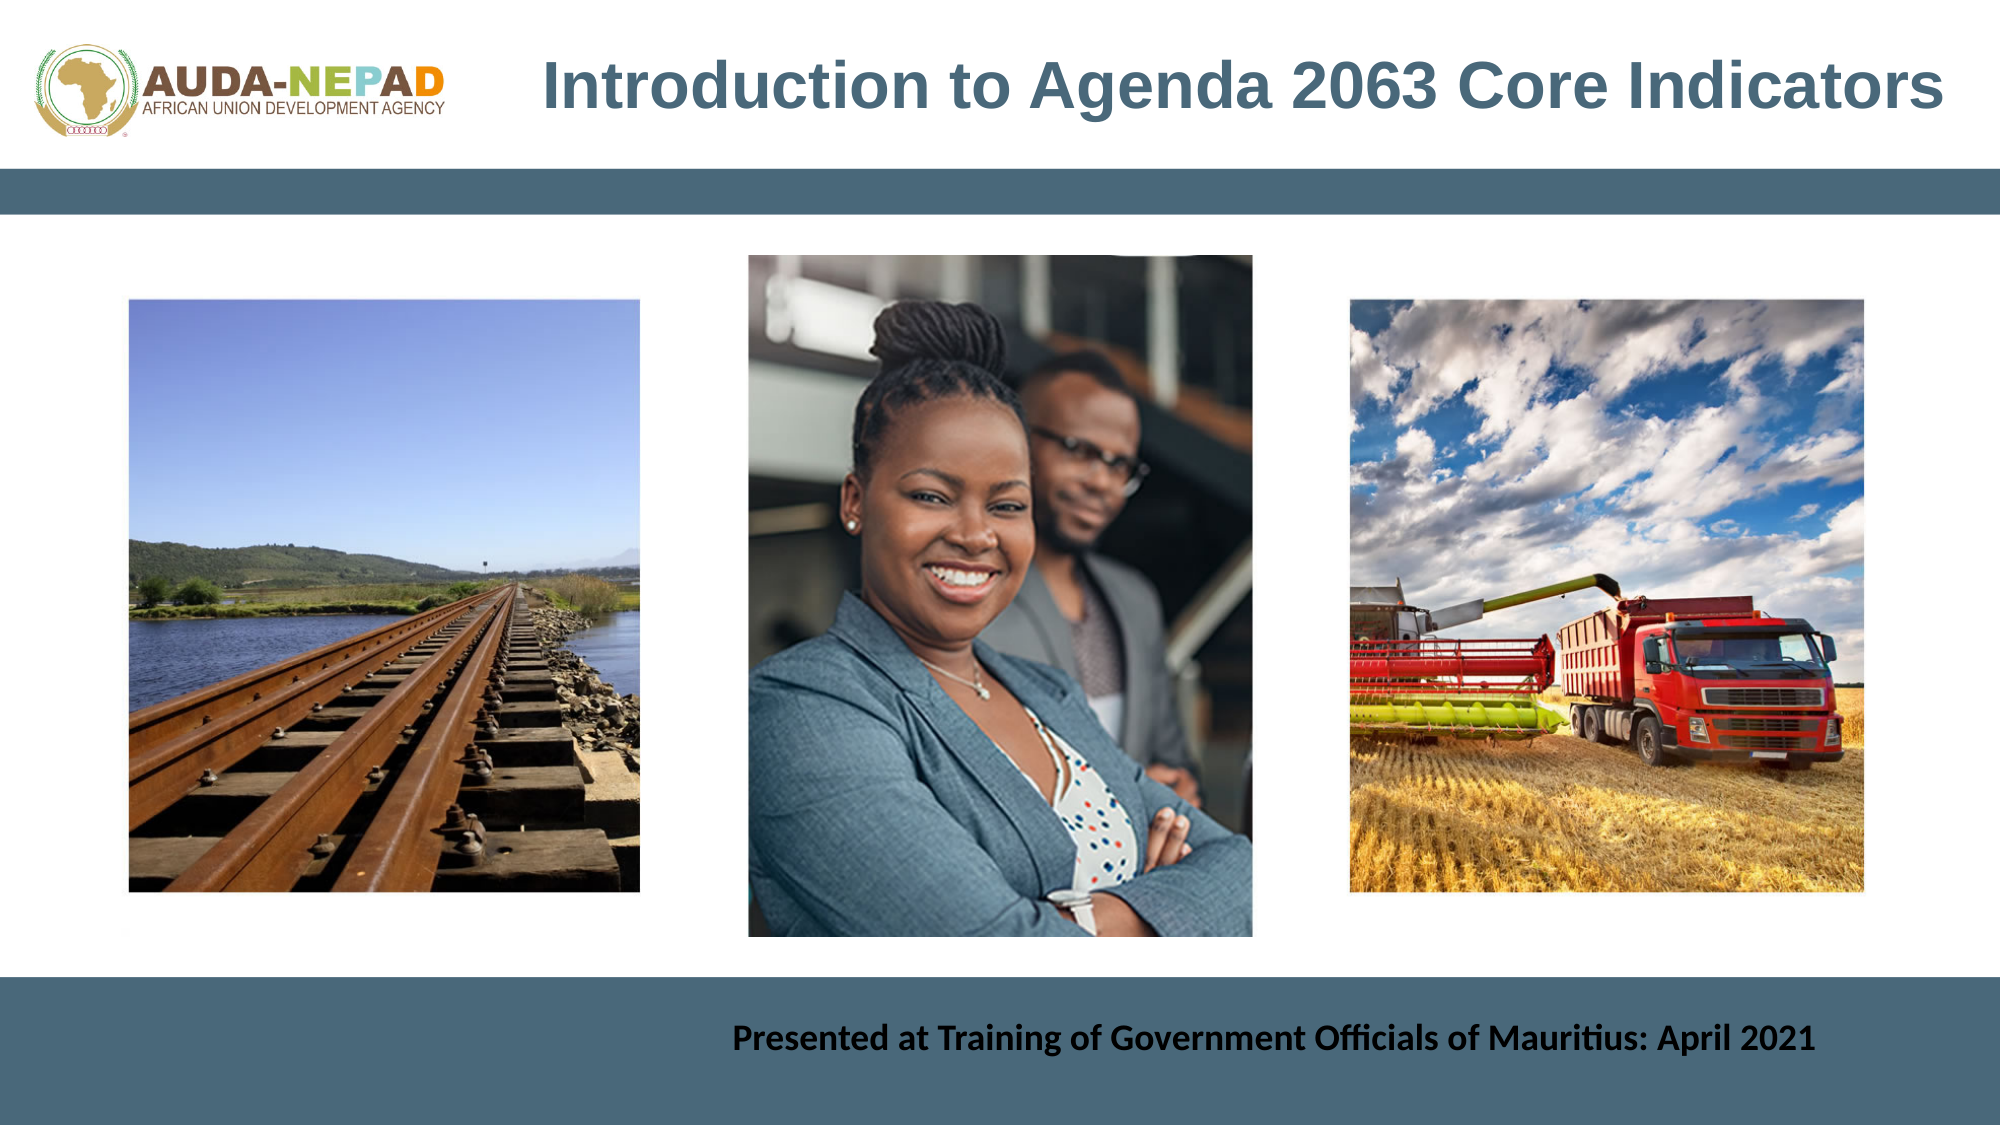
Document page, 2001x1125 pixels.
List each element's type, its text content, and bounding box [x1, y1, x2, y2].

picture [34, 44, 445, 137]
text_box Presented at Training of Government Officials of Mauritius: April 2021 [616, 1005, 1934, 1065]
picture [0, 255, 2000, 937]
subtitle Introduction to Agenda 2063 Core Indicators [522, 37, 1968, 137]
